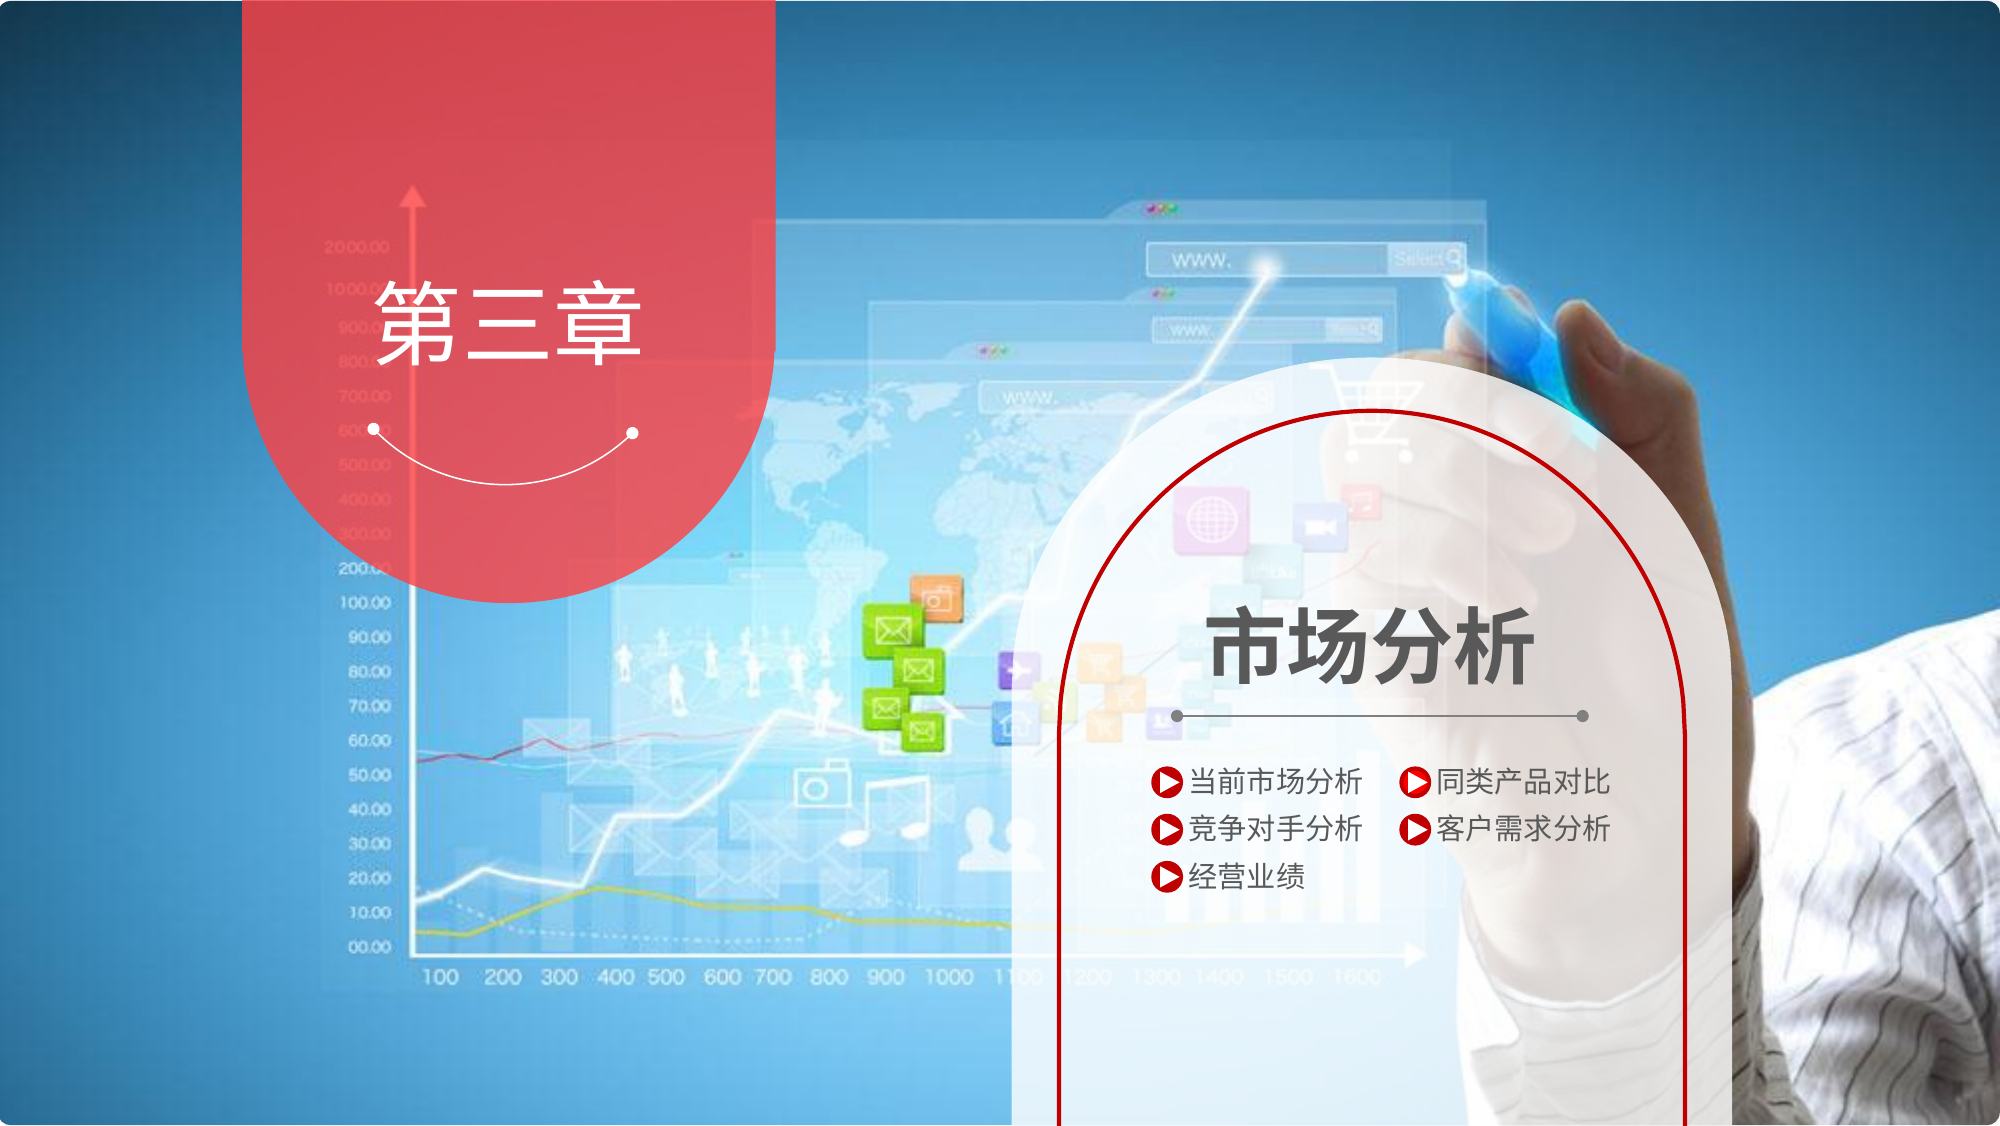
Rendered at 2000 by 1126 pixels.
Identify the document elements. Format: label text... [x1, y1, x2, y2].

text_box [0, 0, 2000, 1126]
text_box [1153, 857, 1390, 894]
text_box 第三章 [346, 259, 670, 384]
picture [1989, 0, 1999, 7]
text_box [1056, 408, 1688, 1126]
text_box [1401, 763, 1638, 799]
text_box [1153, 763, 1390, 799]
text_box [1401, 810, 1638, 847]
text_box [367, 301, 639, 486]
text_box 市场分析 [1188, 605, 1662, 684]
text_box [240, 0, 778, 606]
text_box [1009, 355, 1735, 1126]
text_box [1153, 810, 1390, 847]
